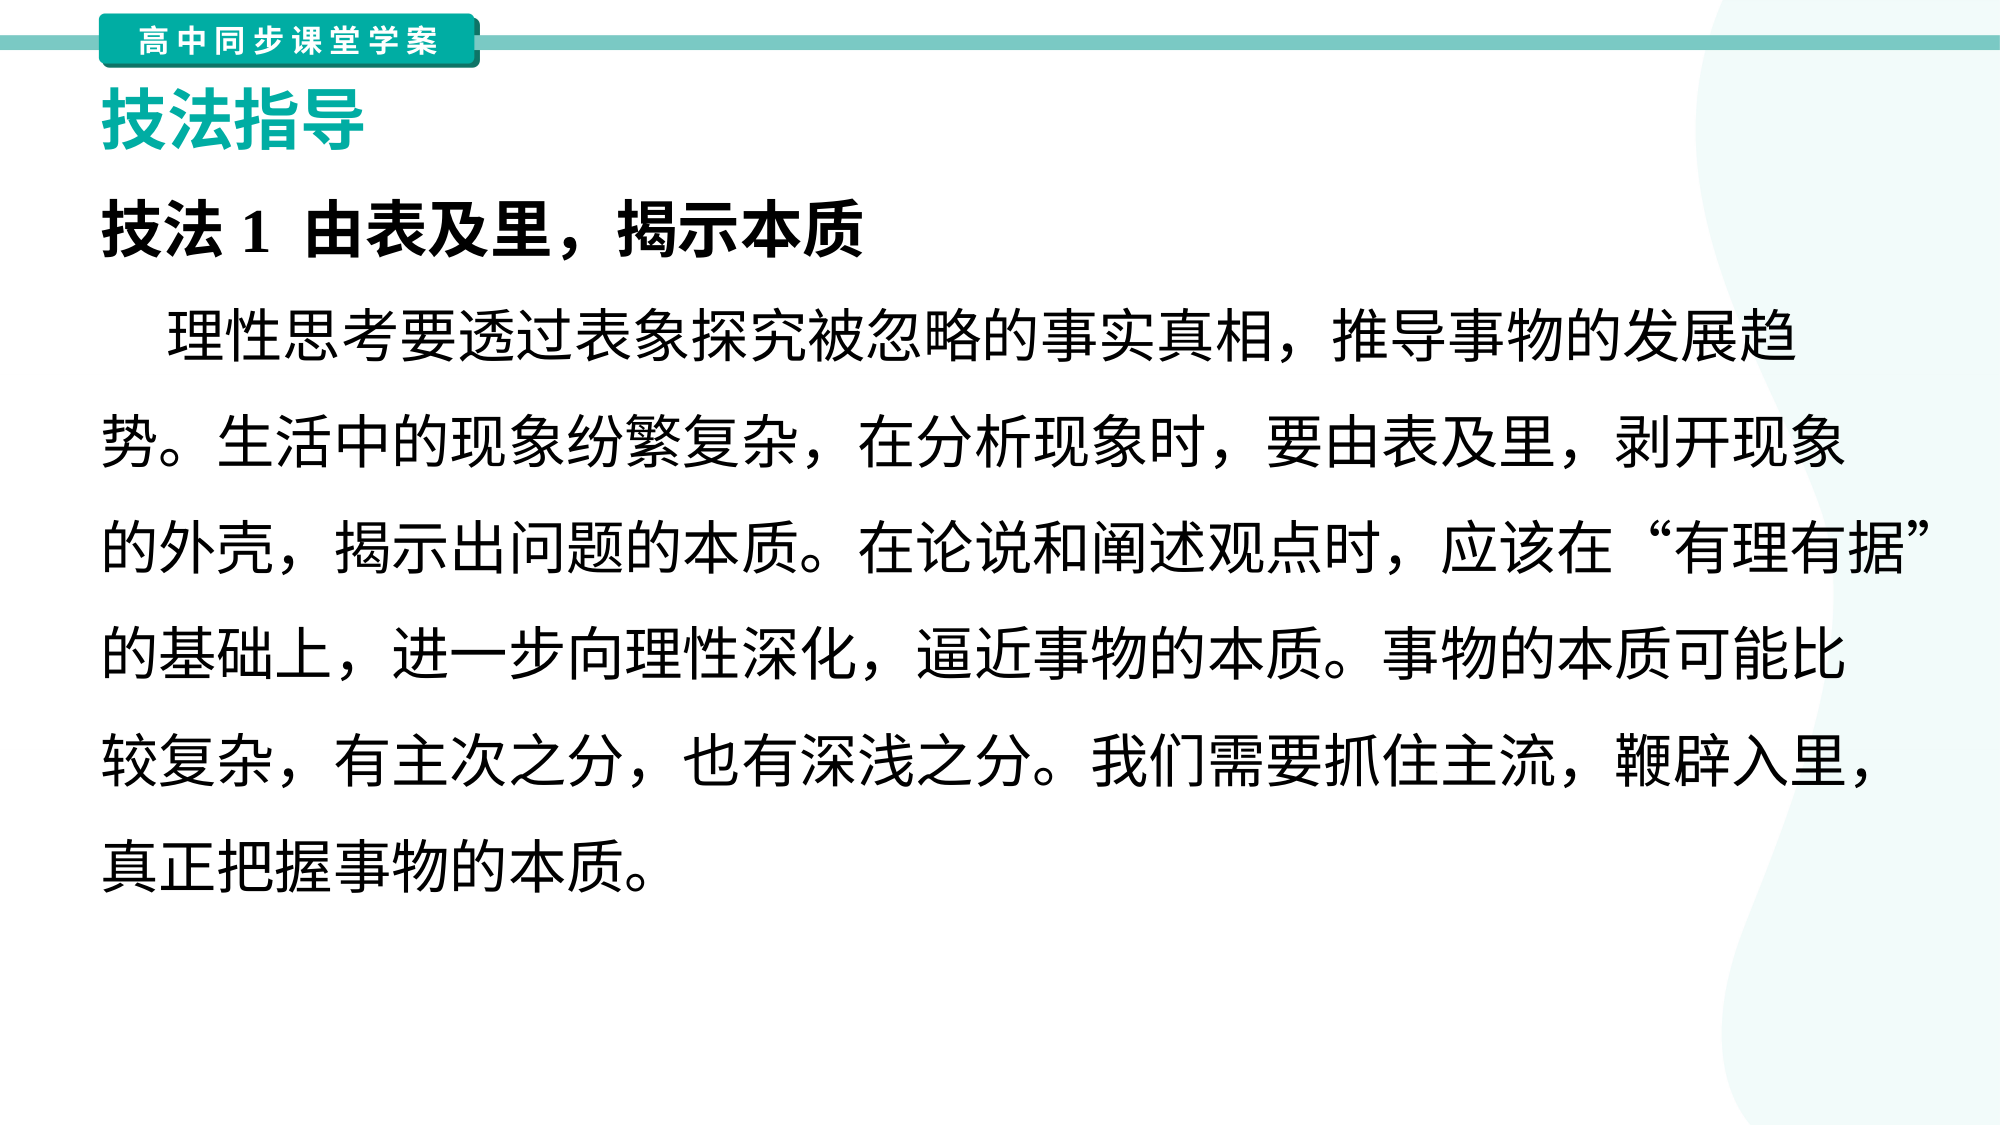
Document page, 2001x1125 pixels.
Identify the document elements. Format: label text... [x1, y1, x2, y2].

text_box 技法指导 [100, 76, 1899, 156]
text_box 理性思考要透过表象探究被忽略的事实真相，推导事物的发展趋 势。生活中的现象纷繁复杂，在分析现象时，要由表及里，剥开现象 的外壳，揭示出问题的本质。在论说和阐述观点时，应该在“有理有据” 的基础上，进一步向理性深化，逼近事物的本质。事物的本质可能比 较复杂，有主次之分，也有深浅之分。我们需要抓住主流，鞭辟入里， 真正把握事物的本质。 [100, 262, 1899, 900]
text_box 技法1 由表及里，揭示本质 [100, 156, 1899, 262]
picture [0, 0, 2000, 1125]
